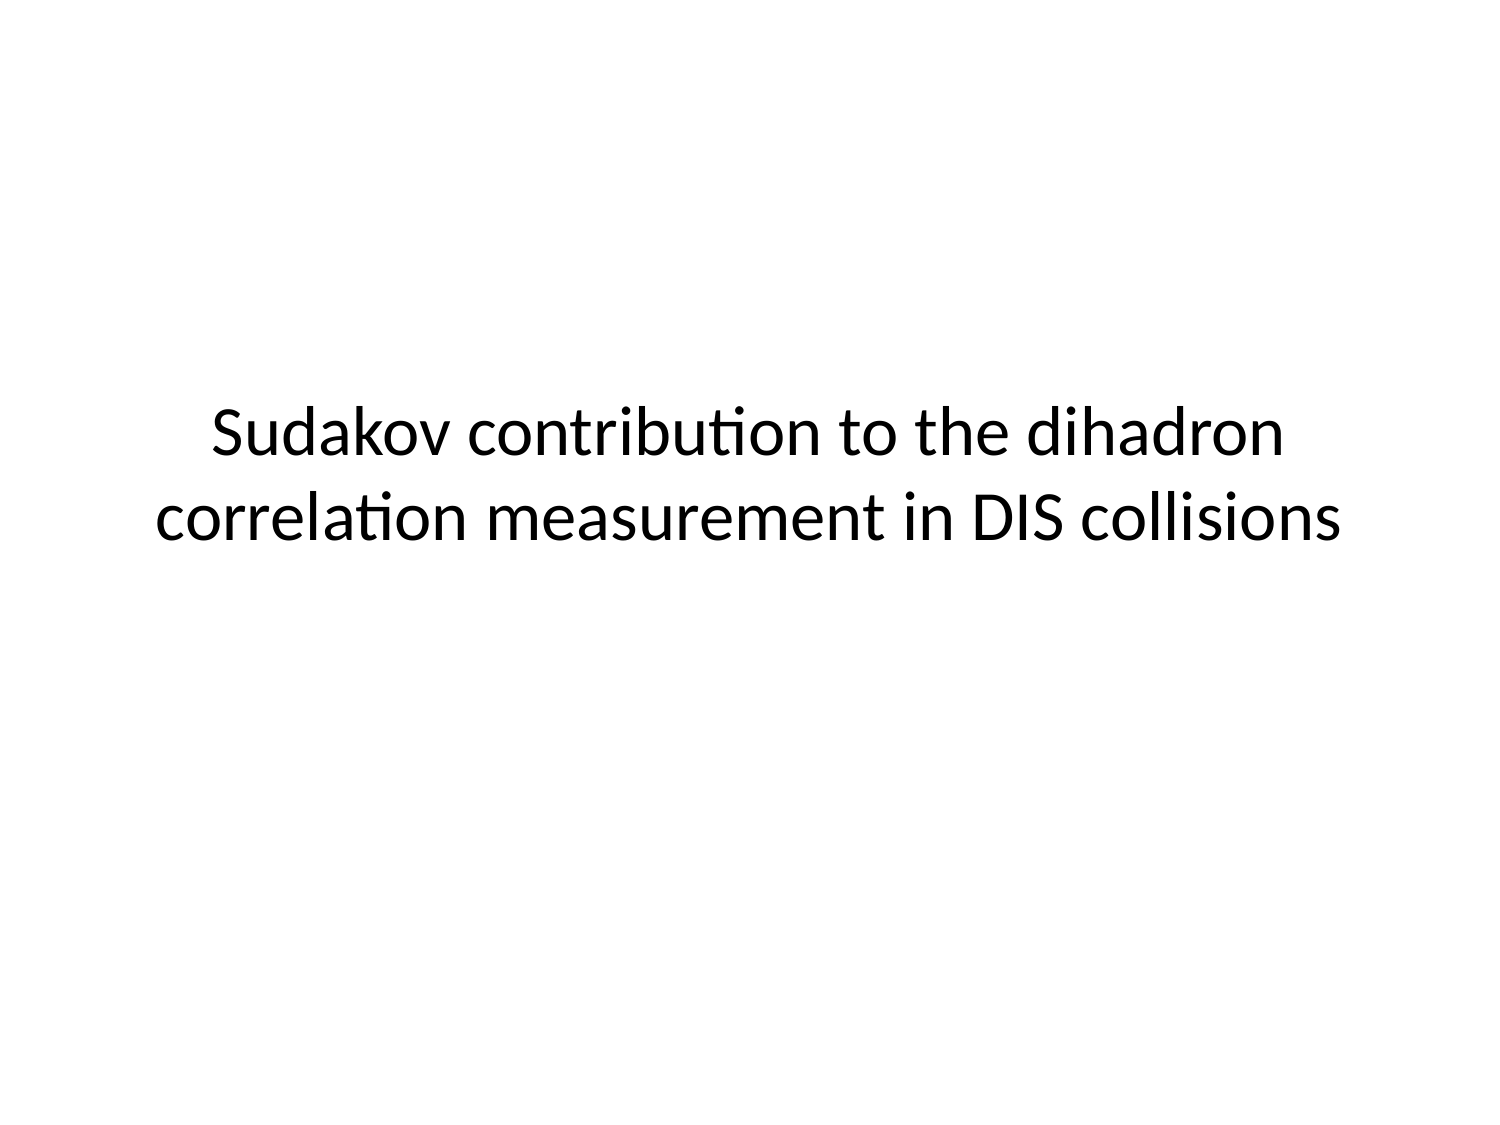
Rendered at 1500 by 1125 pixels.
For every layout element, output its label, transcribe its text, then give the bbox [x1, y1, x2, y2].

title Sudakov contribution to the dihadron correlation measurement in DIS collisions [112, 349, 1388, 591]
